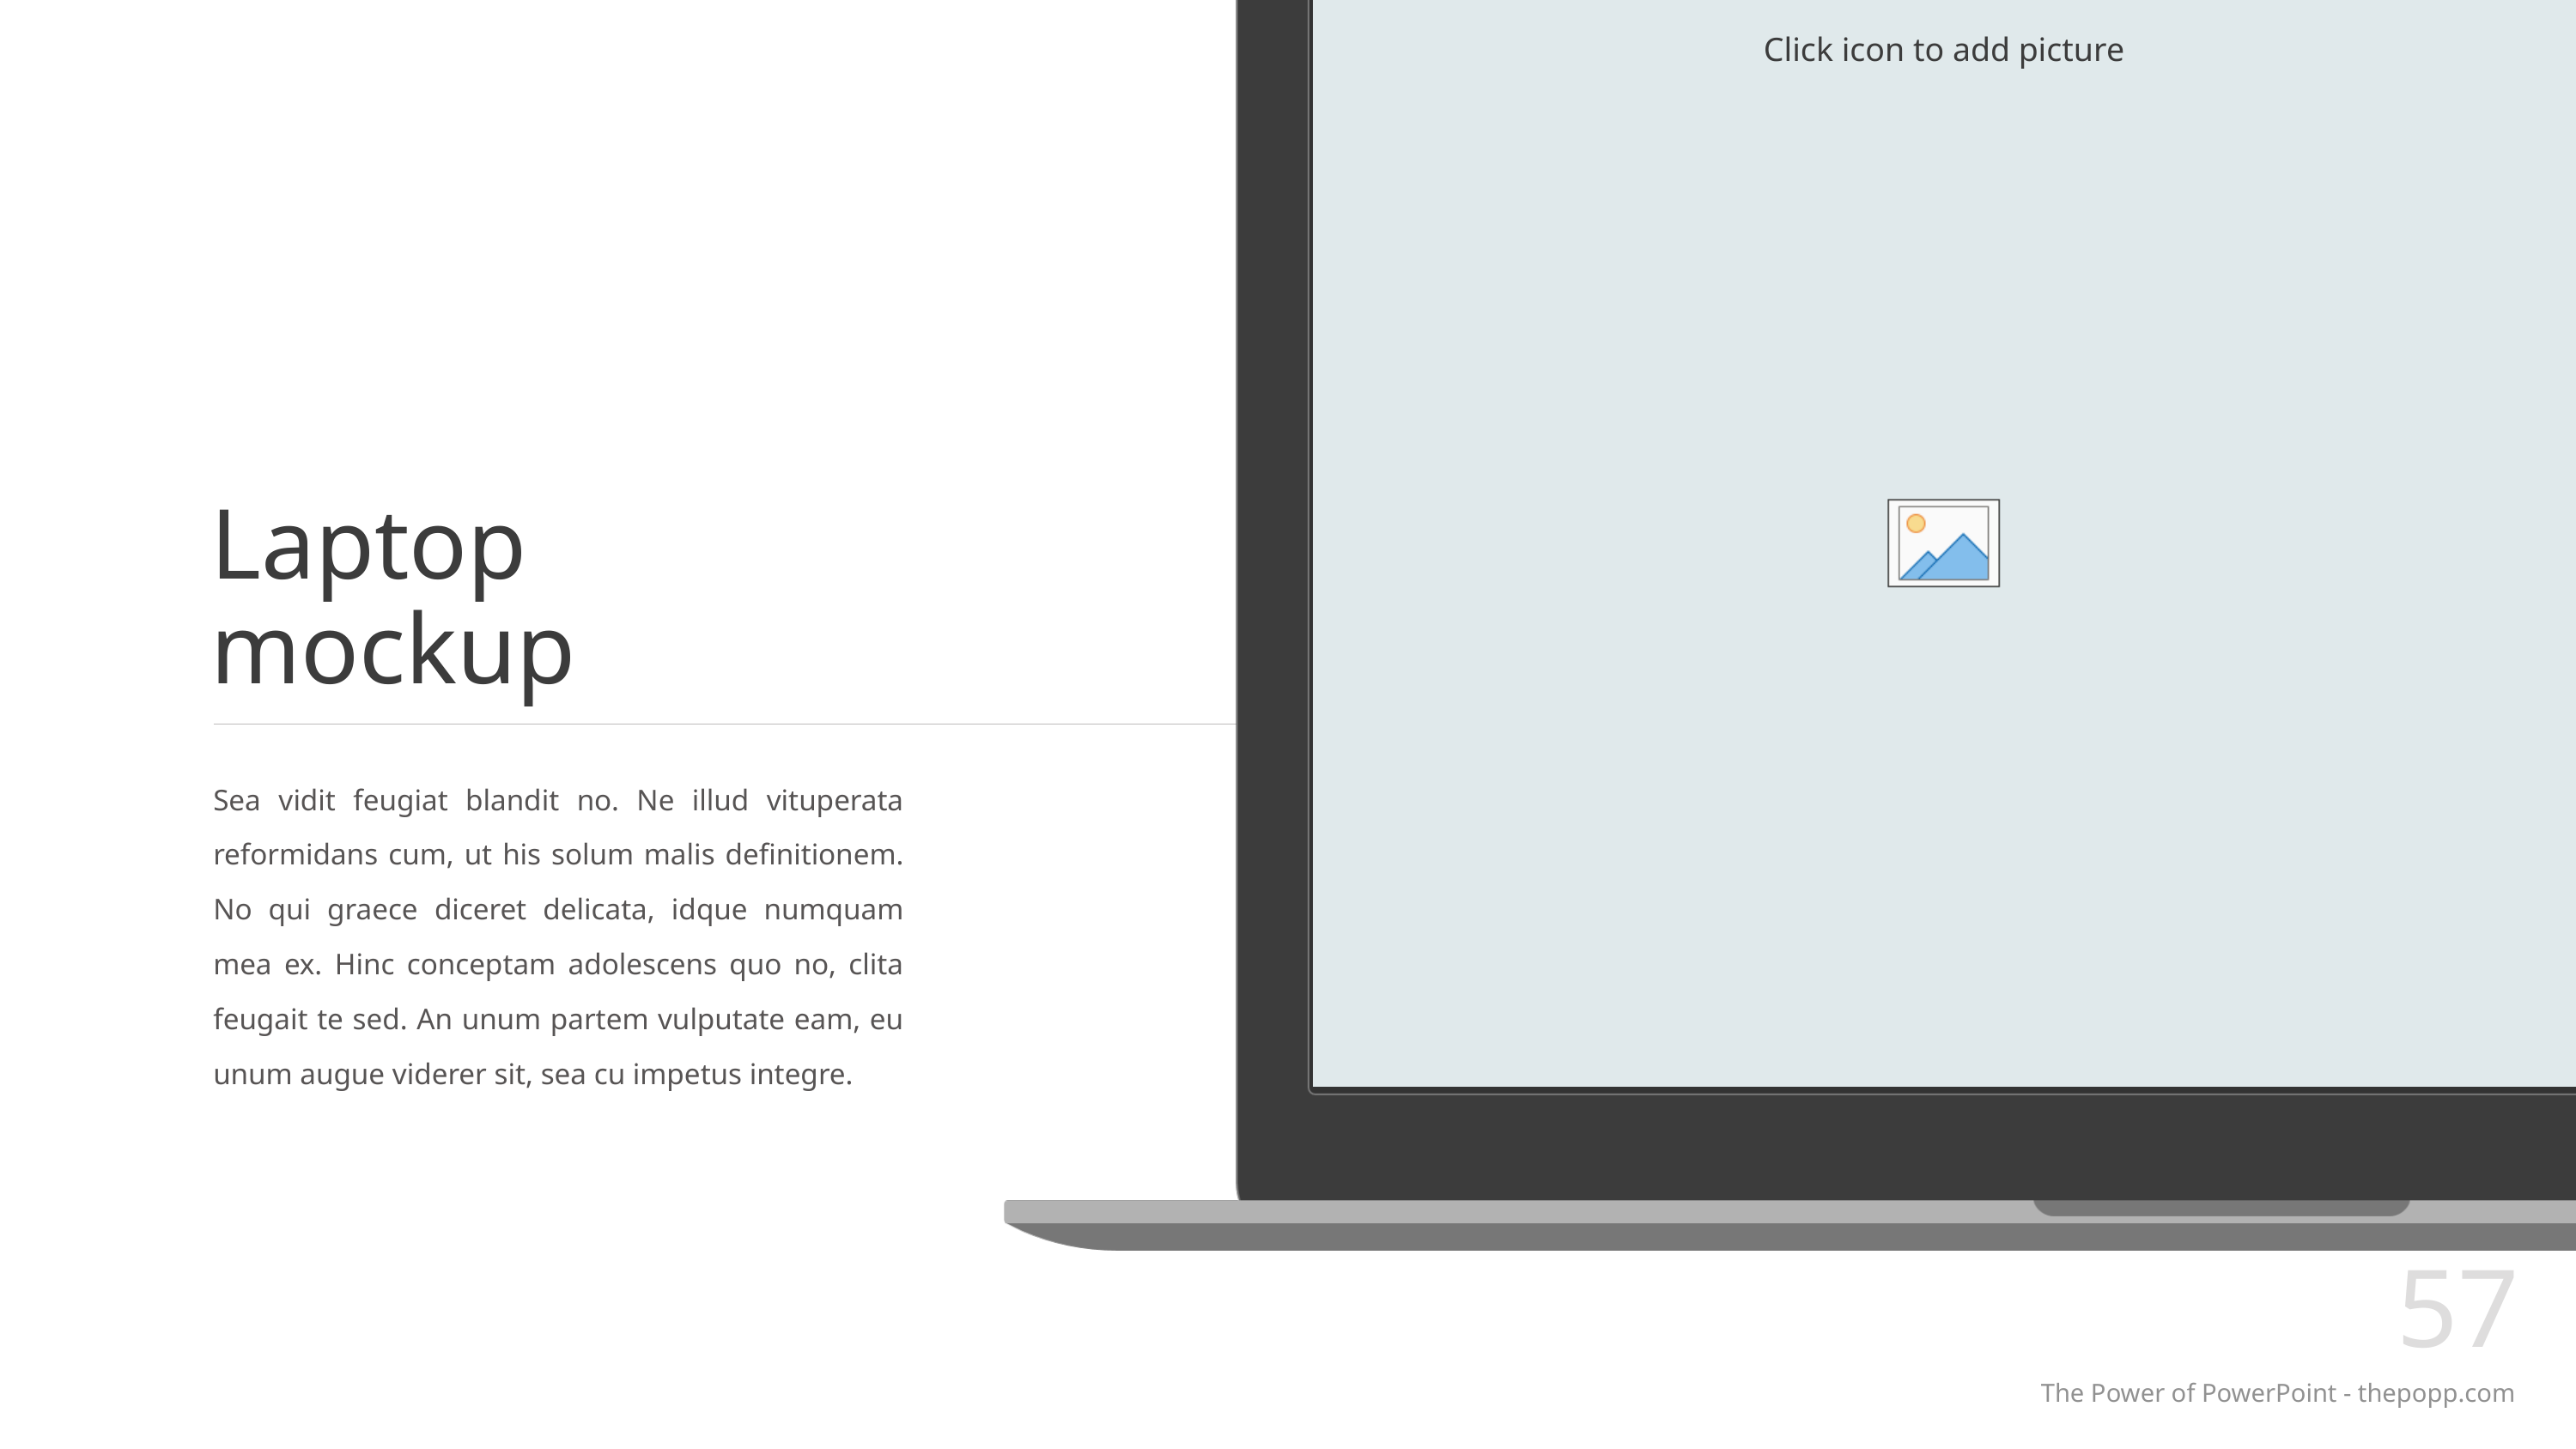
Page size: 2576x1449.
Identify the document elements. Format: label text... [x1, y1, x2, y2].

list Sea vidit feugiat blandit no. Ne illud vituperata reformidans cum, ut his solum malis definitionem. No qui graece diceret delicata, idque numquam mea ex. Hinc conceptam adolescens quo no, clita feugait te sed. An unum partem vulputate eam, eu unum augue viderer sit, sea cu impetus integre. [200, 755, 918, 1181]
picture [1004, 0, 2576, 1251]
slide_number 57 [2150, 1250, 2532, 1393]
title Laptop mockup [197, 197, 918, 711]
footer The Power of PowerPoint - thepopp.com [1573, 1354, 2529, 1432]
